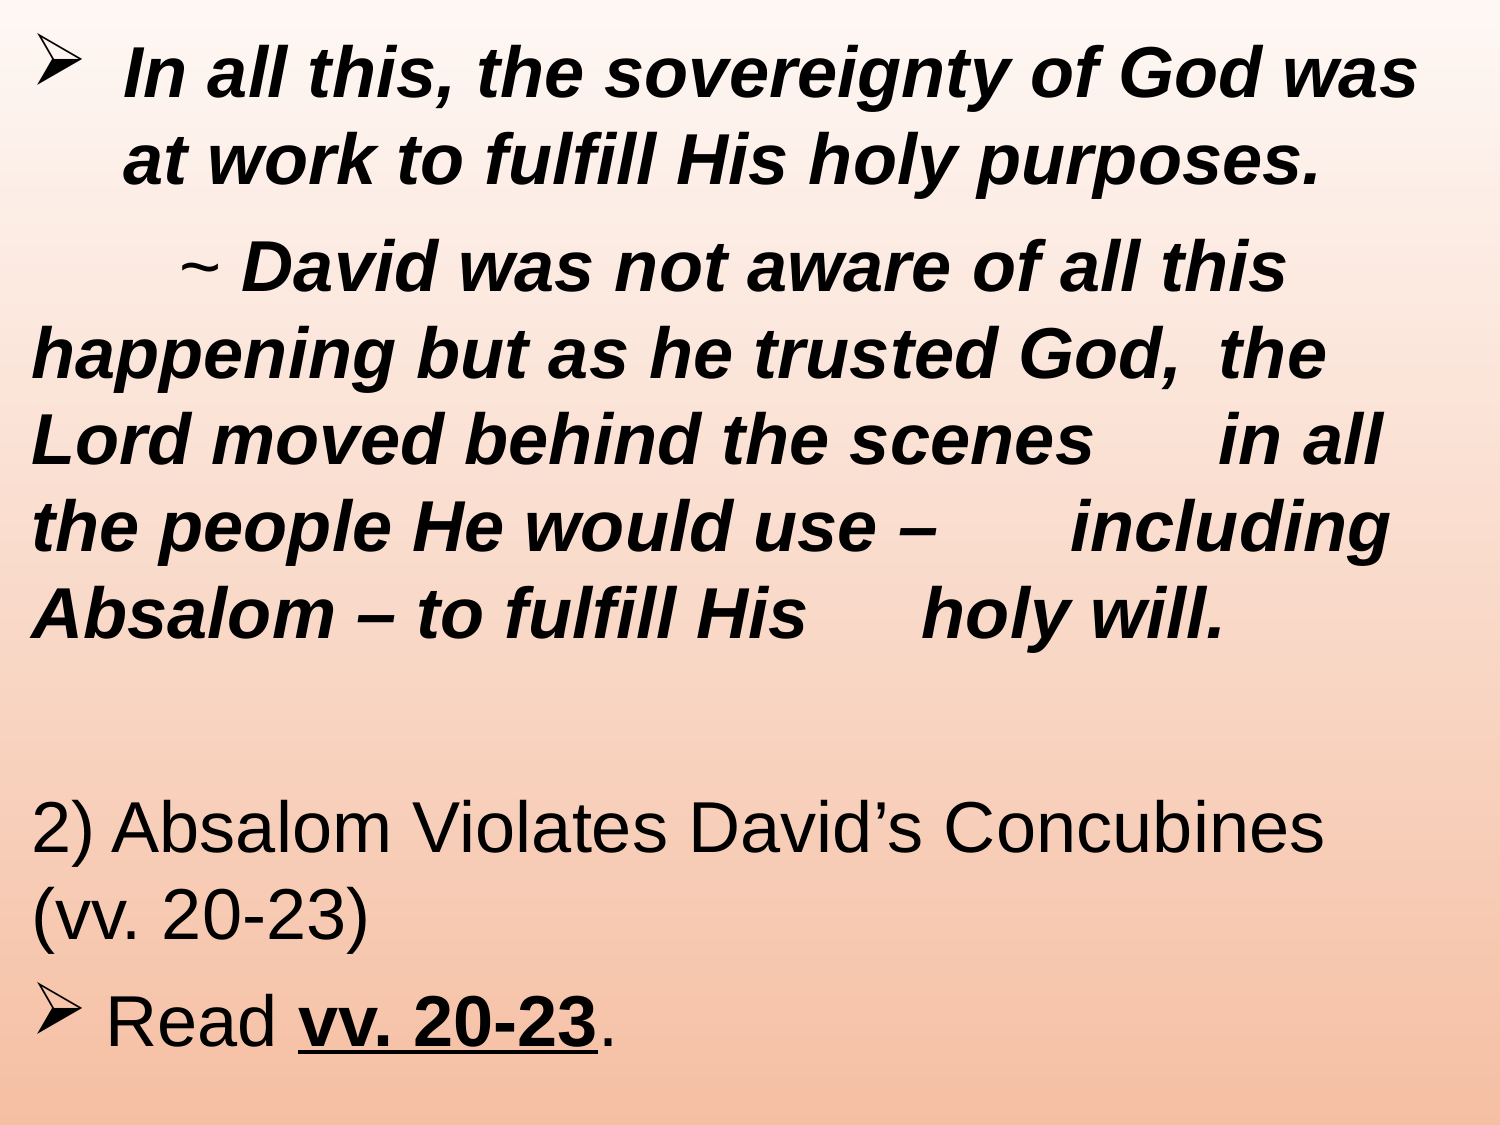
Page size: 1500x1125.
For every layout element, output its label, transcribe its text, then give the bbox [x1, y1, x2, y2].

subtitle In all this, the sovereignty of God was at work to fulfill His holy purposes. ~ David was not aware of all this happening but as he trusted God, the Lord moved behind the scenes in all the people He would use – including Absalom – to fulfill His holy will. 2) Absalom Violates David’s Concubines (vv. 20-23) Read vv. 20-23. [16, 18, 1480, 1110]
